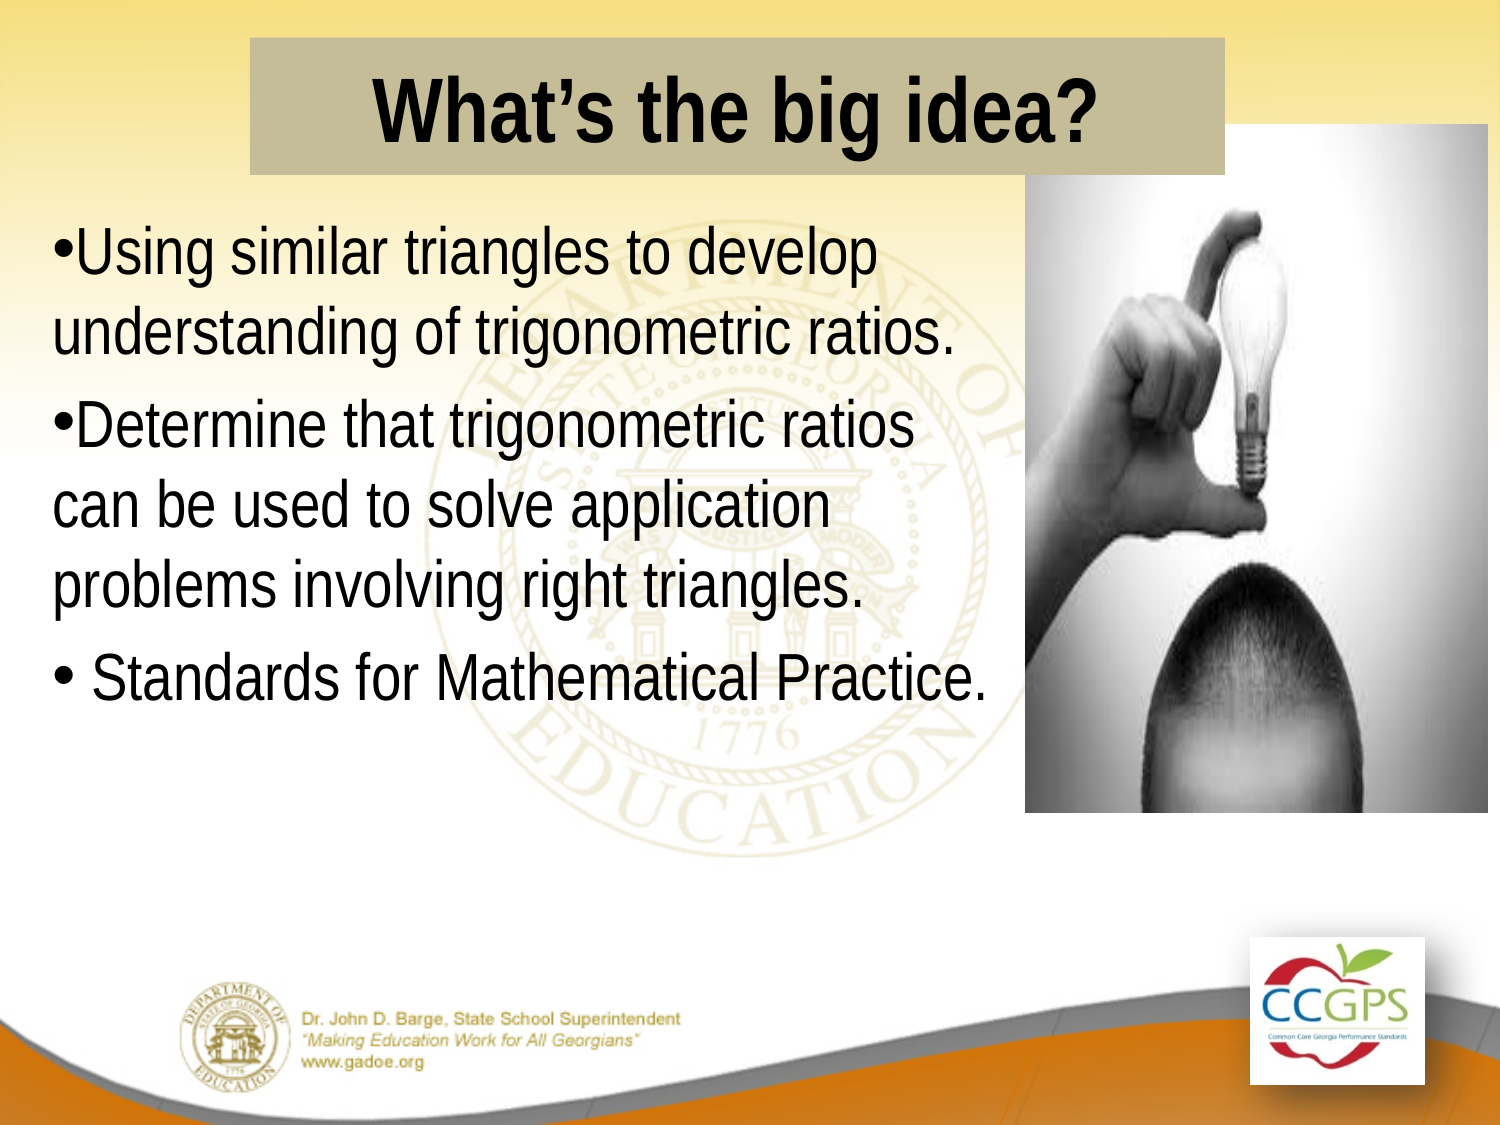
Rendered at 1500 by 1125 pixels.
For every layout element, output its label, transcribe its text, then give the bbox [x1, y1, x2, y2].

title What’s the big idea? [249, 37, 1226, 176]
subtitle Using similar triangles to develop understanding of trigonometric ratios. Determine that trigonometric ratios can be used to solve application problems involving right triangles. Standards for Mathematical Practice. [37, 199, 1013, 1063]
picture [0, 0, 1500, 1125]
